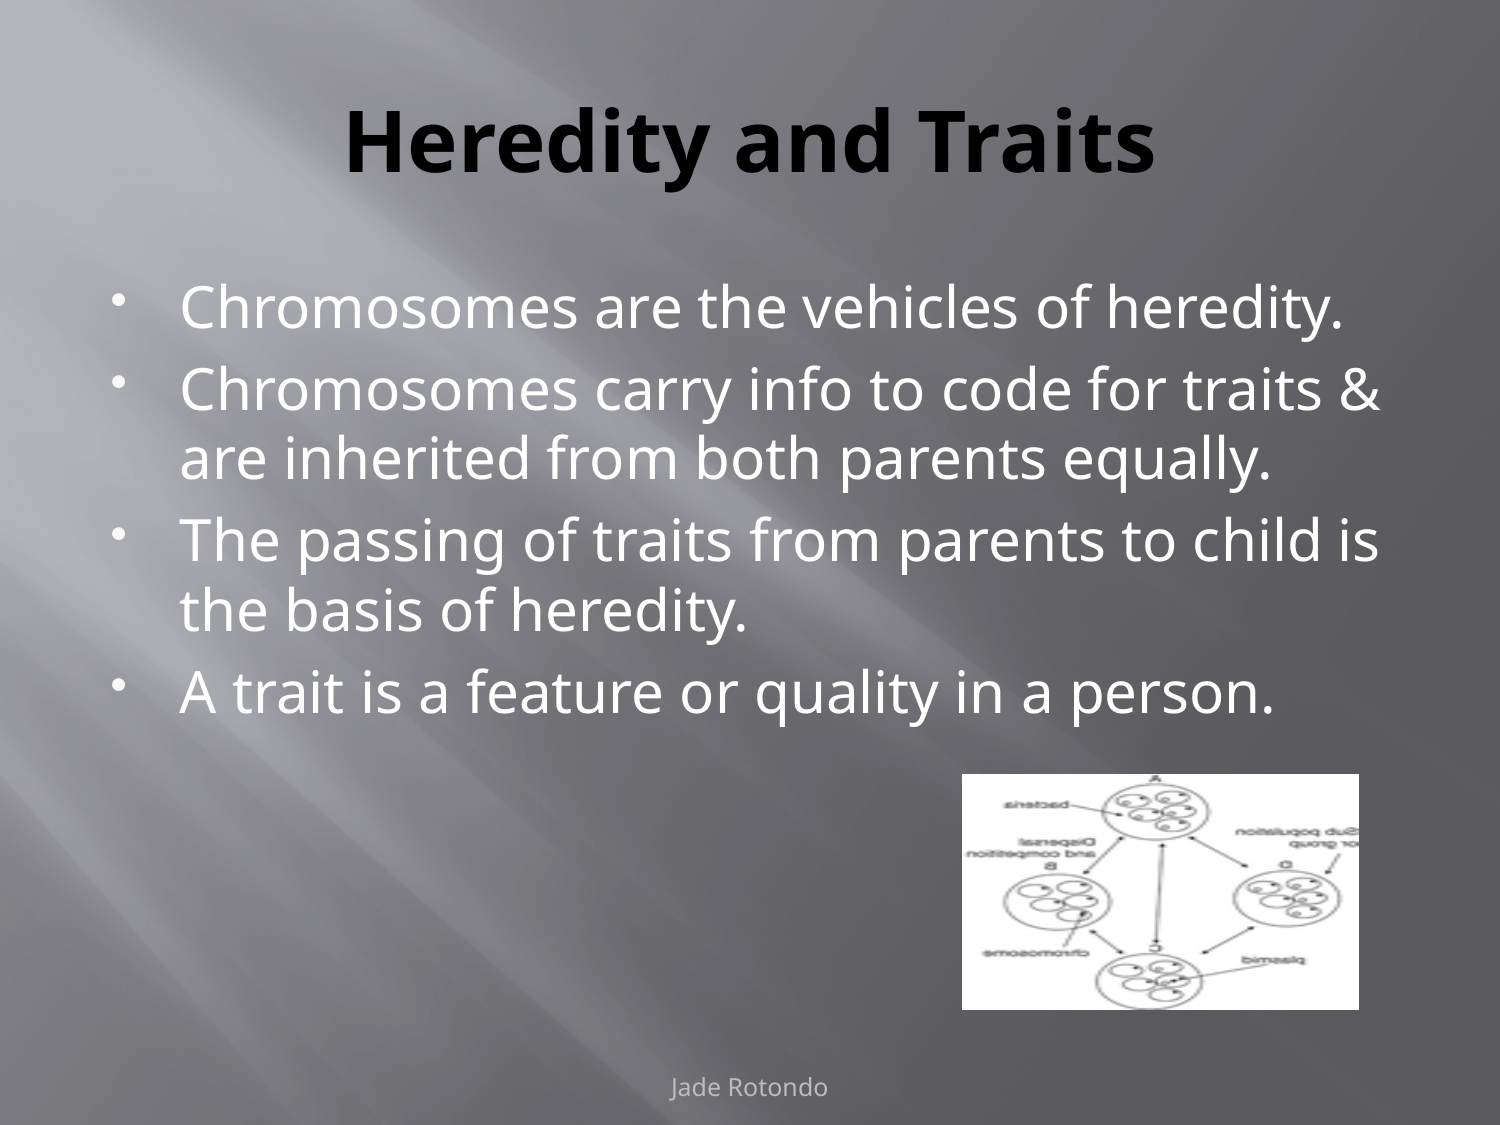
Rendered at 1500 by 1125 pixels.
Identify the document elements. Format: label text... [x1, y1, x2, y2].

title Heredity and Traits [75, 45, 1425, 233]
footer Jade Rotondo [512, 1052, 988, 1113]
picture [962, 774, 1359, 1010]
list Chromosomes are the vehicles of heredity. Chromosomes carry info to code for traits & are inherited from both parents equally. The passing of traits from parents to child is the basis of heredity. A trait is a feature or quality in a person. [75, 262, 1425, 1035]
